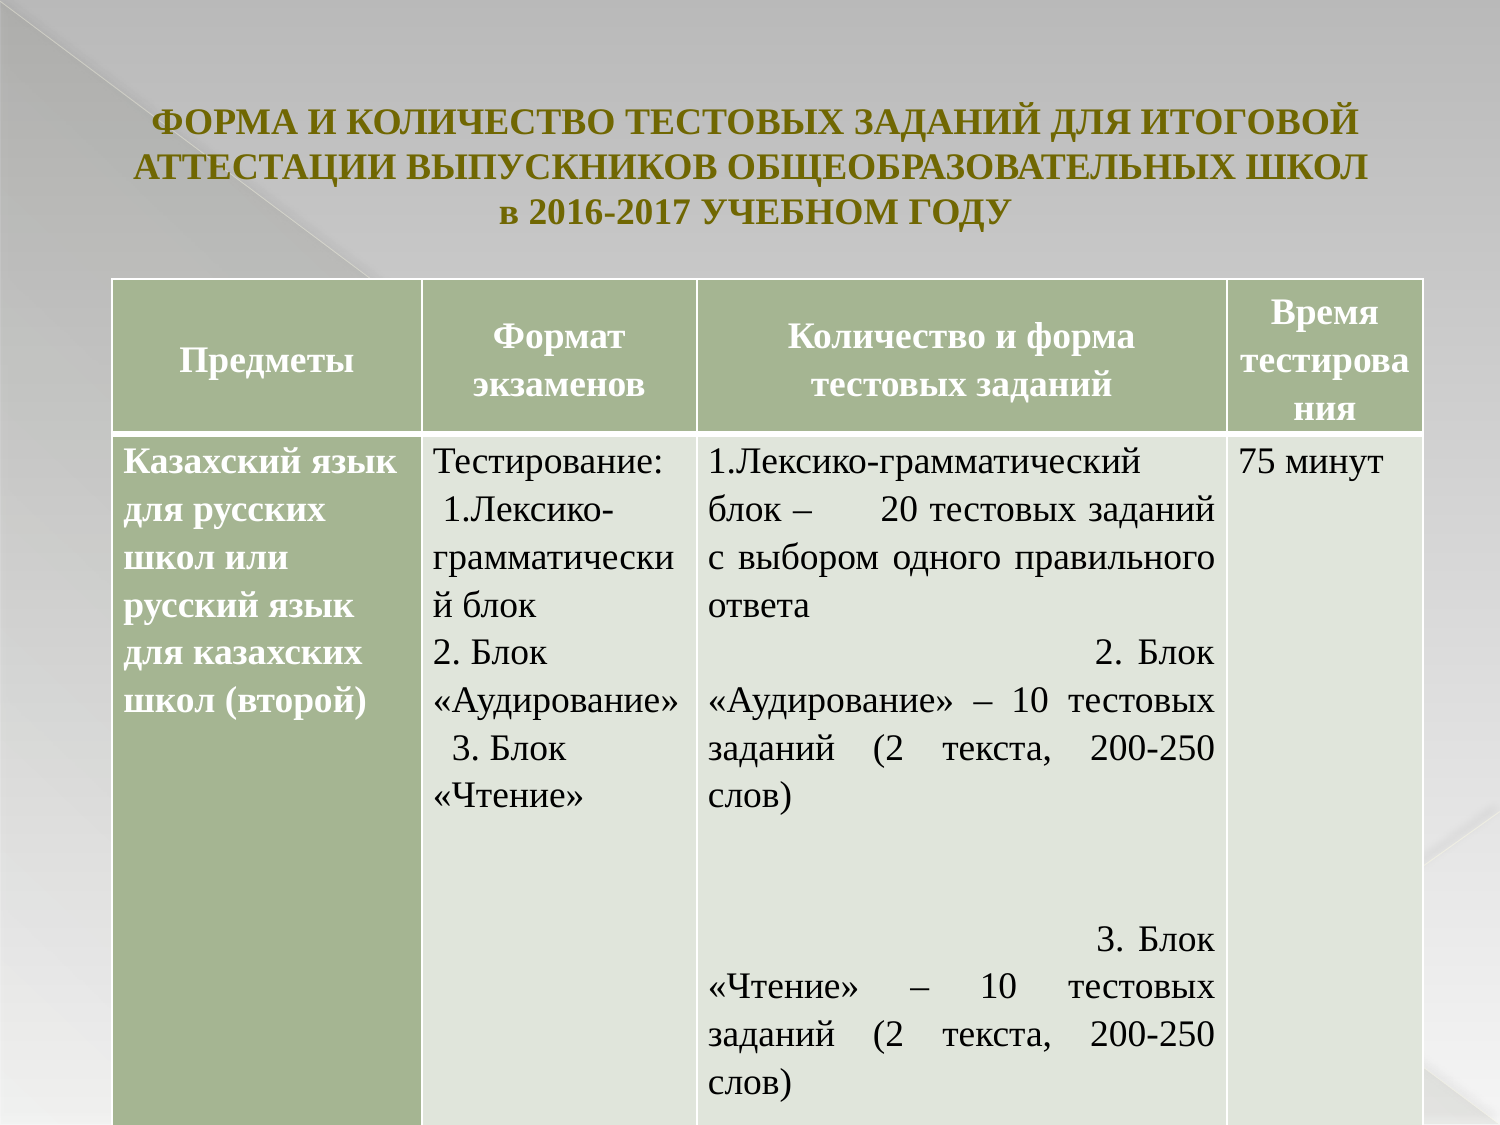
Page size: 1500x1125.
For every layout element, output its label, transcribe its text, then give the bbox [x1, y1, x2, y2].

table_header Время тестирования [1228, 280, 1422, 431]
table_cell Тестирование: 1.Лексико-грамматический блок 2. Блок «Аудирование» 3. Блок «Чтение» [423, 437, 696, 1125]
table_header Предметы [113, 280, 421, 431]
table_cell Казахский язык для русских школ или русский язык для казахских школ (второй) [113, 437, 421, 1125]
text_box ФОРМА И КОЛИЧЕСТВО ТЕСТОВЫХ ЗАДАНИЙ ДЛЯ ИТОГОВОЙ АТТЕСТАЦИИ ВЫПУСКНИКОВ ОБЩЕОБРАЗОВАТЕЛЬНЫХ ШКОЛ в 2016-2017 УЧЕБНОМ ГОДУ [112, 89, 1400, 240]
table_header Формат экзаменов [423, 280, 696, 431]
table_cell 1.Лексико-грамматический блок – 20 тестовых заданий с выбором одного правильного ответа 2. Блок «Аудирование» – 10 тестовых заданий (2 текста, 200-250 слов) 3. Блок «Чтение» – 10 тестовых заданий (2 текста, 200-250 слов) [698, 437, 1226, 1125]
table_cell 75 минут [1228, 437, 1422, 1125]
table_header Количество и форма тестовых заданий [698, 280, 1226, 431]
